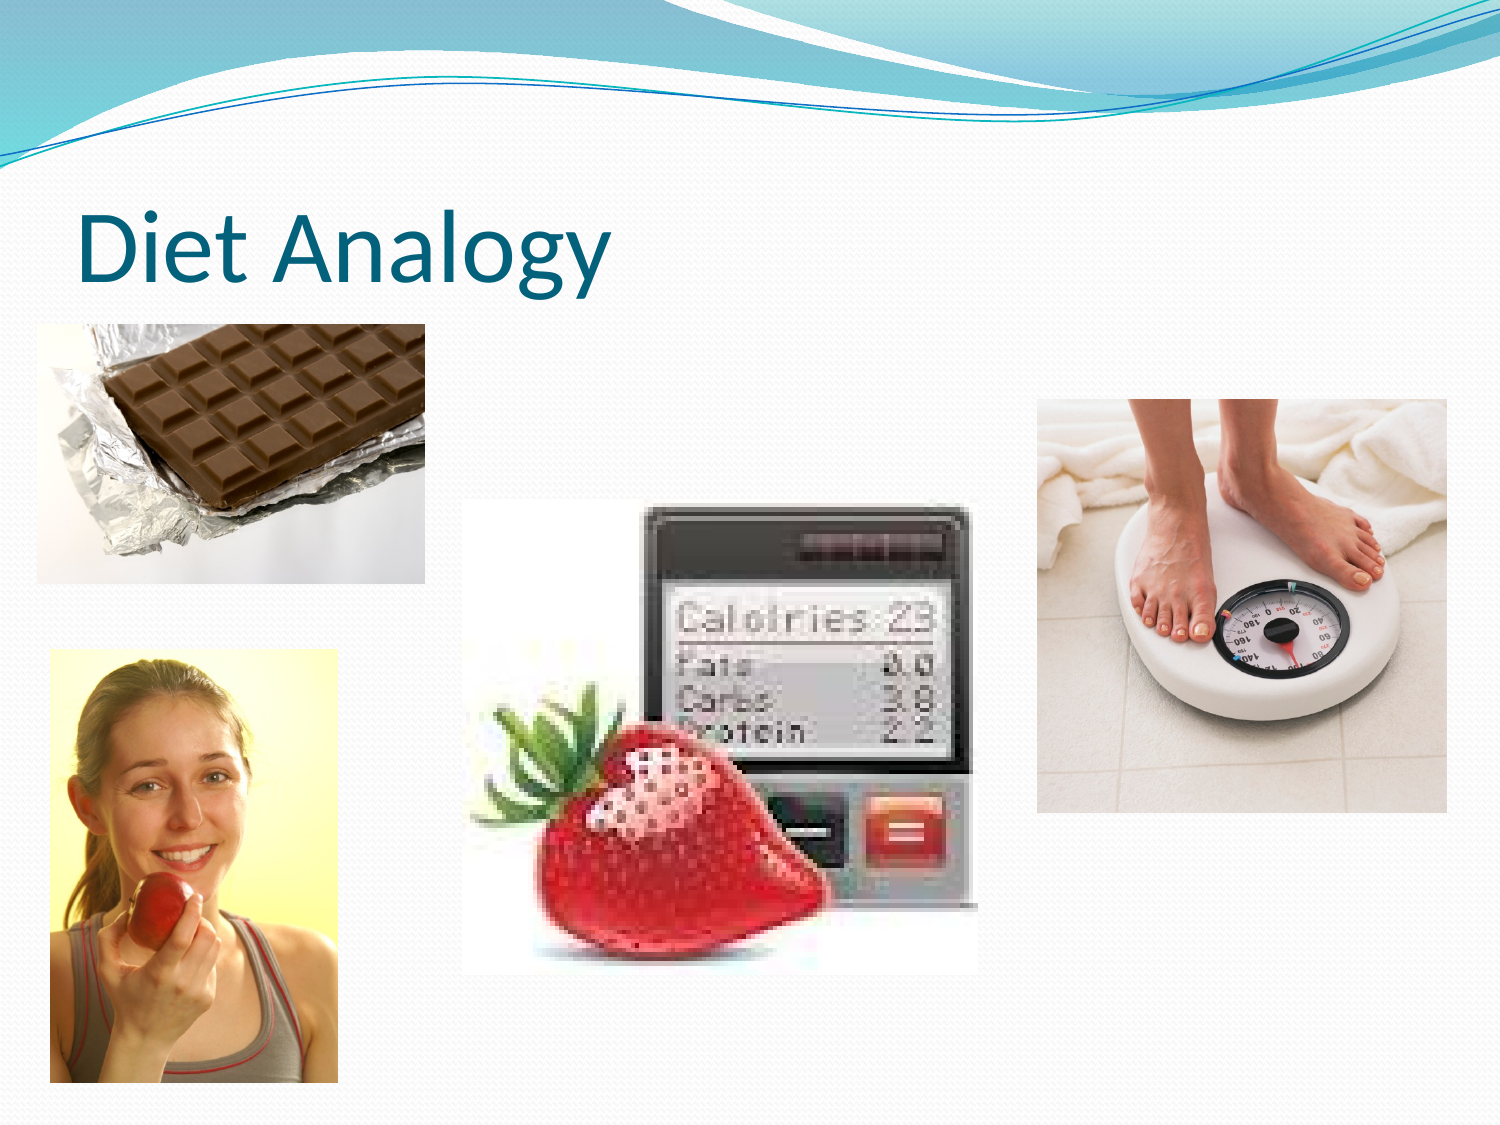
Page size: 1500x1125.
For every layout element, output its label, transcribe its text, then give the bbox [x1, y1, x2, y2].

picture [49, 649, 338, 1083]
picture [462, 499, 978, 976]
picture [37, 324, 426, 584]
title Diet Analogy [75, 115, 1425, 303]
picture [1037, 399, 1447, 813]
